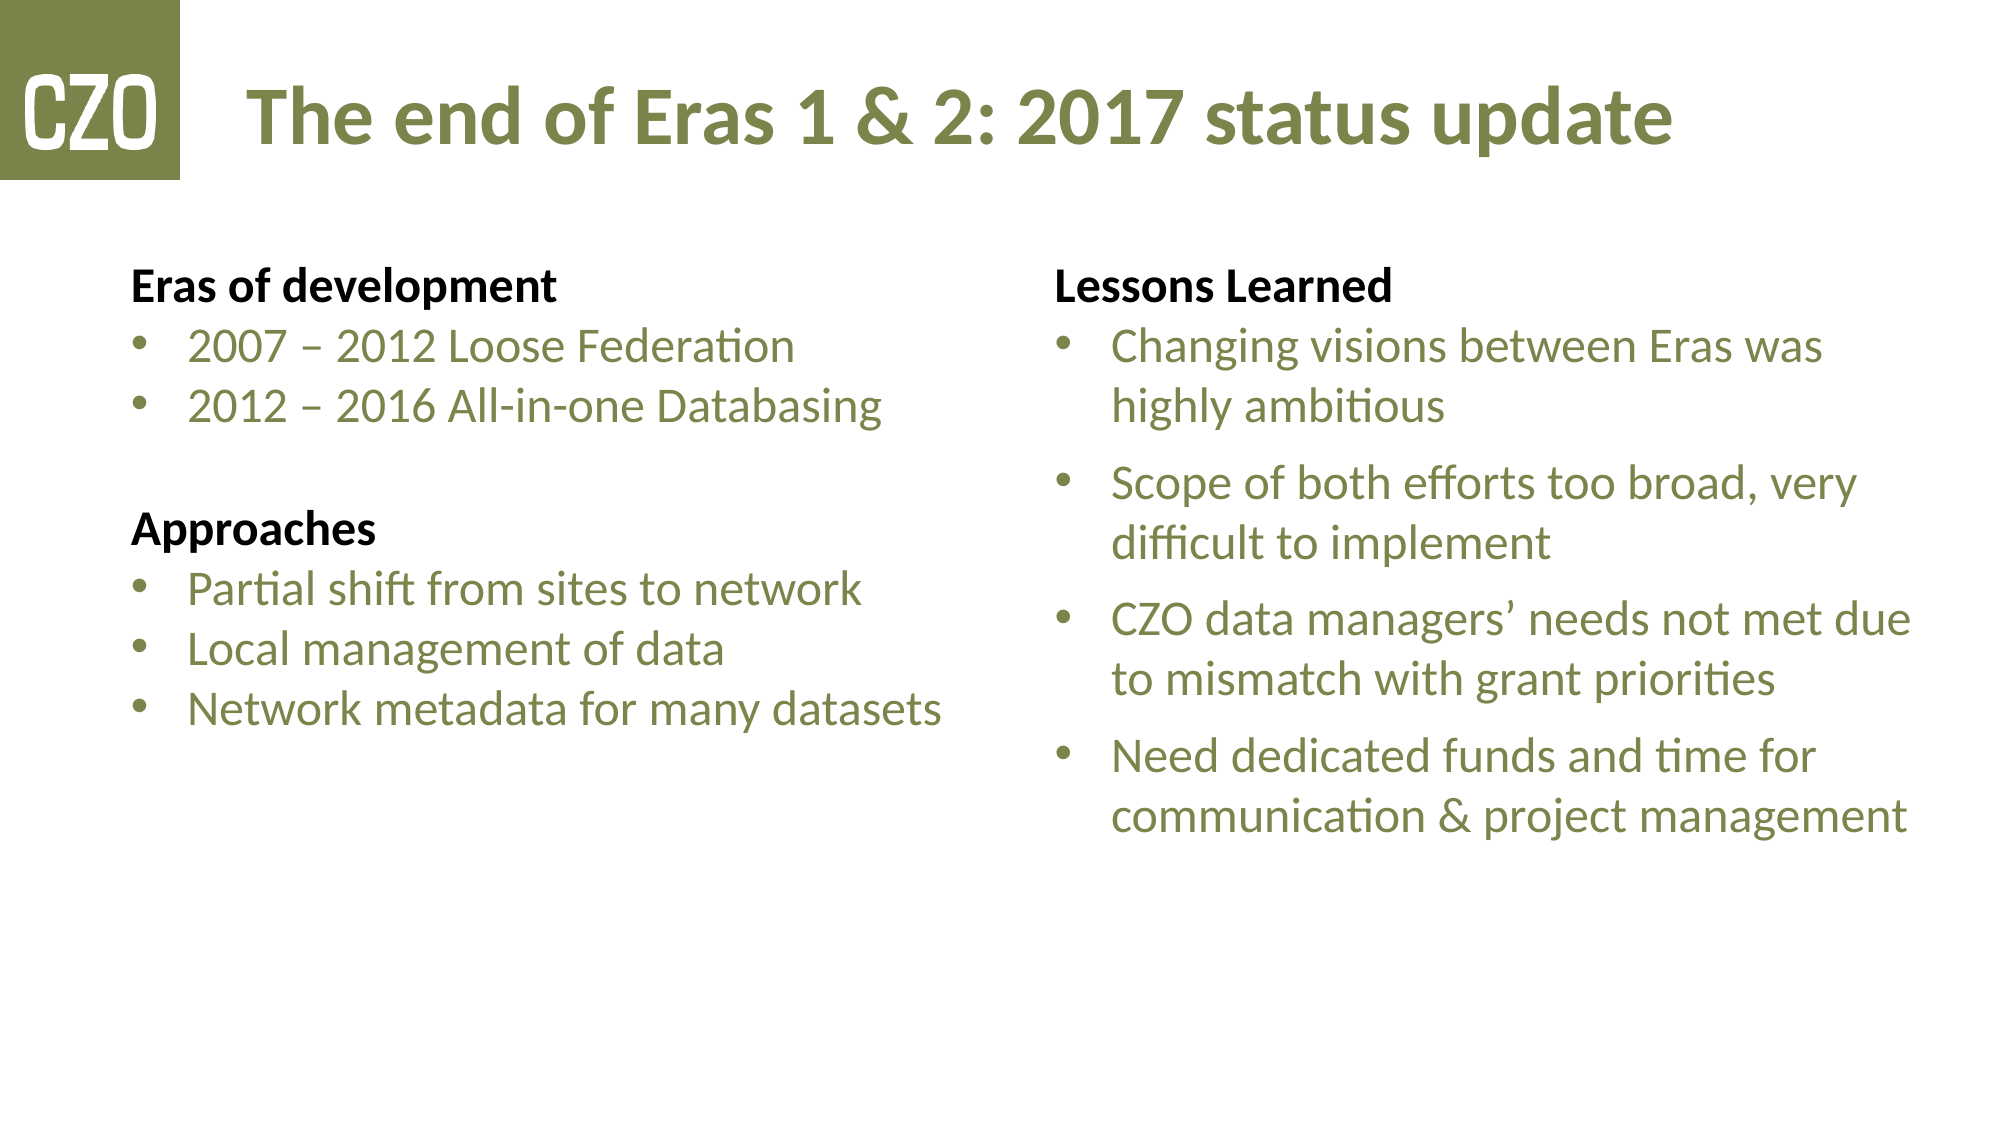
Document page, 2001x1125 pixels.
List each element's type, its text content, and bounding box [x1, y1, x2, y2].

text_box Approaches Partial shift from sites to network Local management of data Network metadata for many datasets [116, 487, 1019, 803]
text_box Eras of development 2007 – 2012 Loose Federation 2012 – 2016 All-in-one Databasing [116, 245, 1039, 440]
text_box Lessons Learned Changing visions between Eras was highly ambitious Scope of both efforts too broad, very difficult to implement CZO data managers’ needs not met due to mismatch with grant priorities Need dedicated funds and time for communication & project management [1039, 245, 1946, 850]
picture [0, 0, 180, 180]
text_box The end of Eras 1 & 2: 2017 status update [232, 53, 1691, 169]
